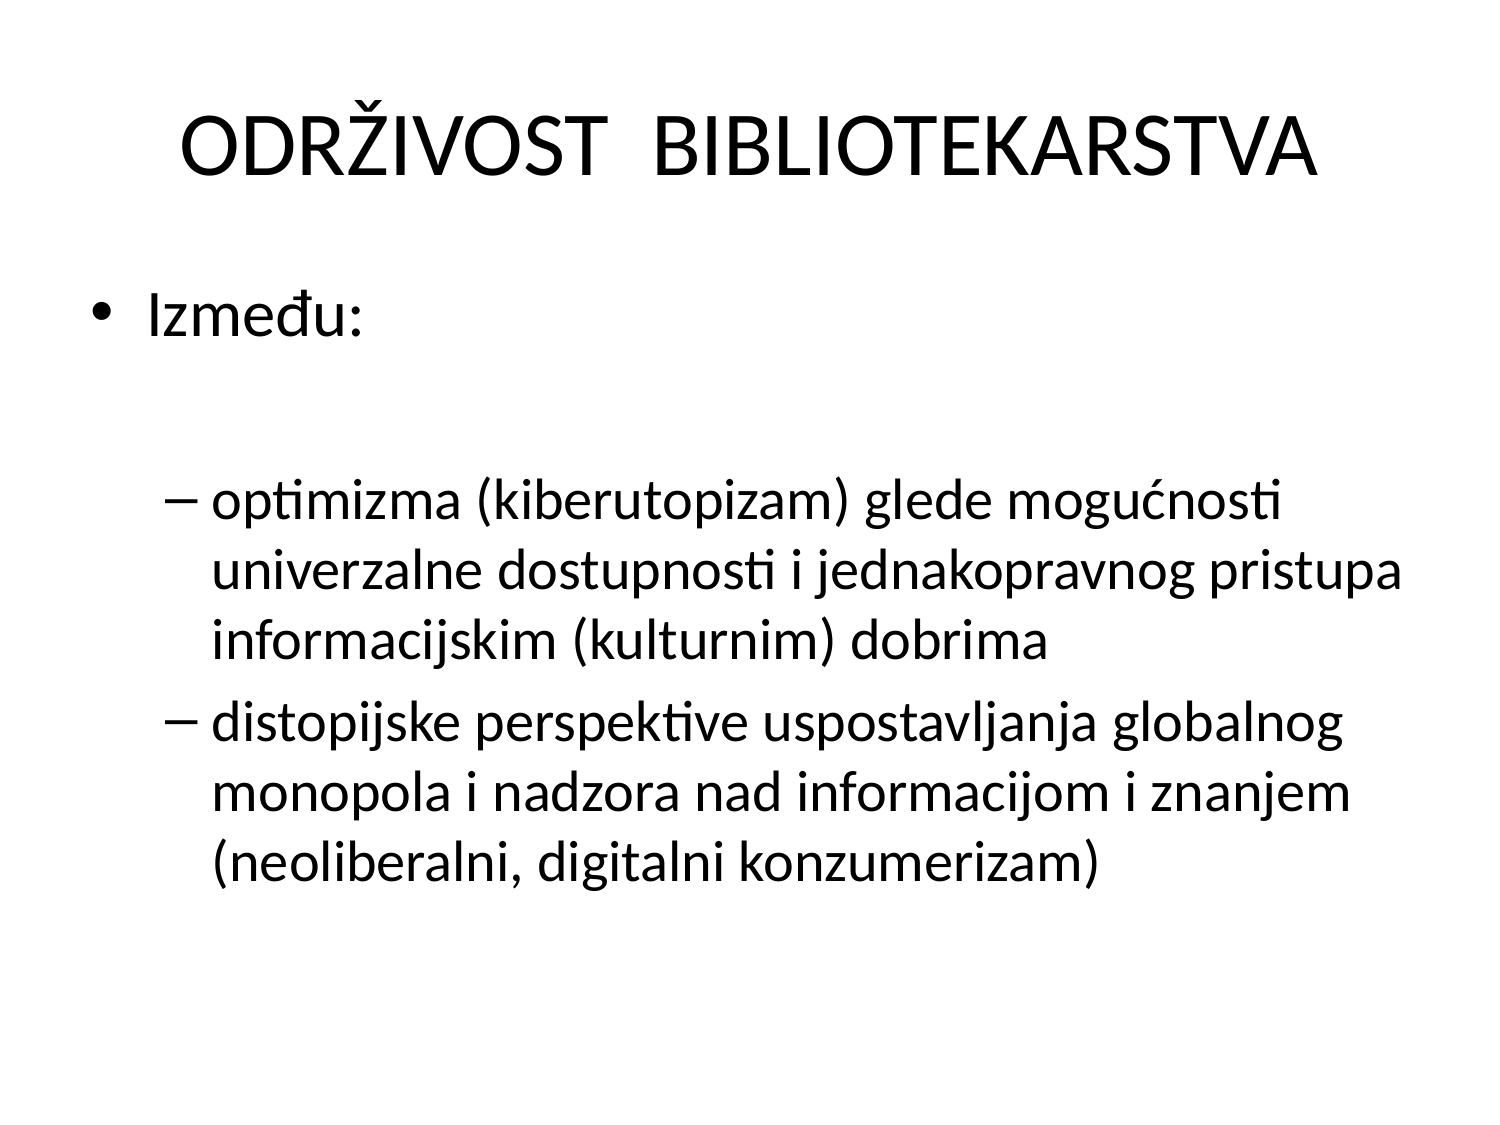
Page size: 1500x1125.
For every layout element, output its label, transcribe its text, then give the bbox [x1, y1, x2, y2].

title ODRŽIVOST BIBLIOTEKARSTVA [75, 45, 1425, 233]
list Između: optimizma (kiberutopizam) glede mogućnosti univerzalne dostupnosti i jednakopravnog pristupa informacijskim (kulturnim) dobrima distopijske perspektive uspostavljanja globalnog monopola i nadzora nad informacijom i znanjem (neoliberalni, digitalni konzumerizam) [75, 262, 1425, 1005]
